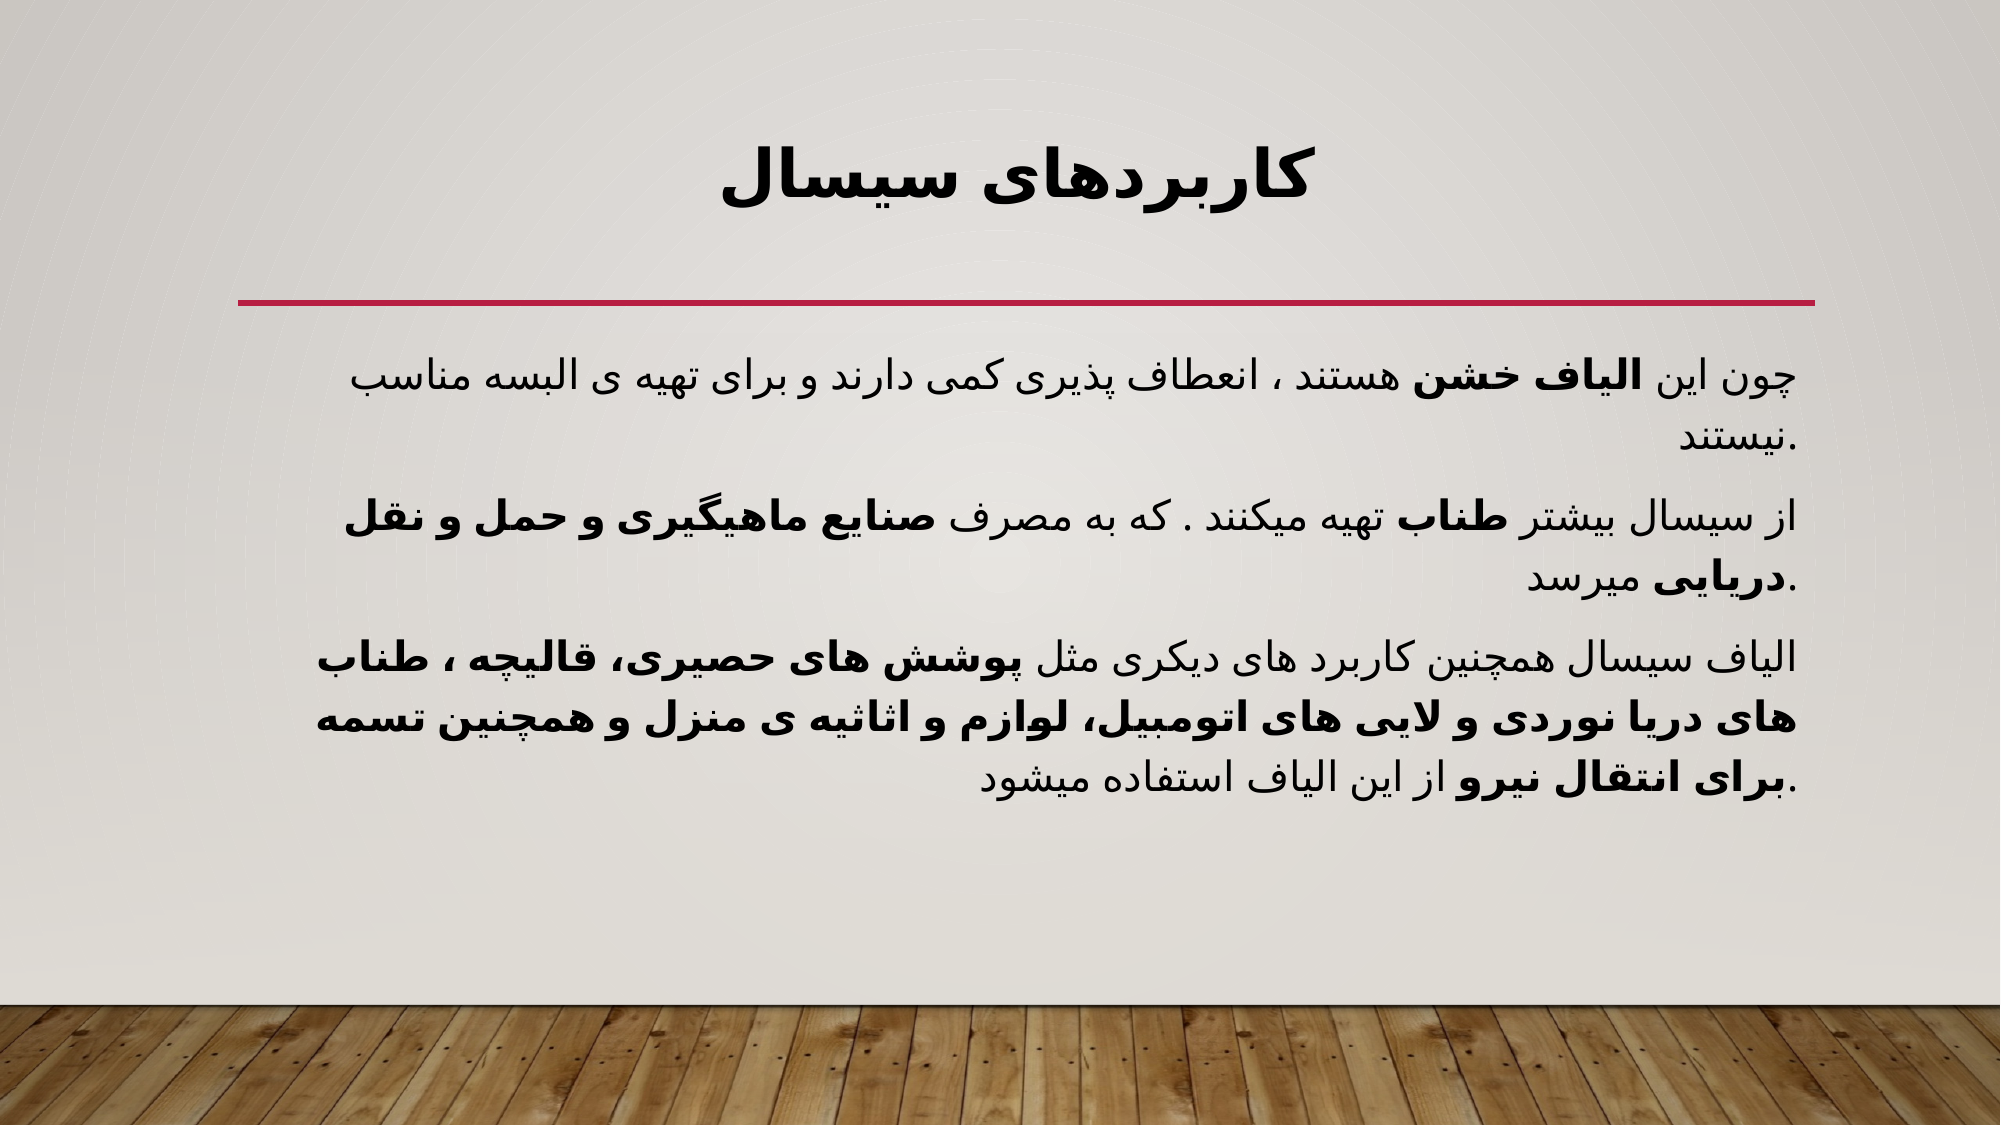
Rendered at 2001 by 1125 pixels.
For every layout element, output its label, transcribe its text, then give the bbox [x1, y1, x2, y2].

picture [0, 1005, 2000, 1125]
title کاربردهای سیسال [238, 131, 1814, 305]
list چون این الیاف خشن هستند ، انعطاف پذیری کمی دارند و برای تهیه ی البسه مناسب نیستند. از سیسال بیشتر طناب تهیه میکنند . که به مصرف صنایع ماهیگیری و حمل و نقل دریایی میرسد. الیاف سیسال همچنین کاربرد های دیکری مثل پوشش های حصیری، قالیچه ، طناب های دریا نوردی و لایی های اتومبیل، لوازم و اثاثیه ی منزل و همچنین تسمه برای انتقال نیرو از این الیاف استفاده میشود. [238, 330, 1814, 897]
